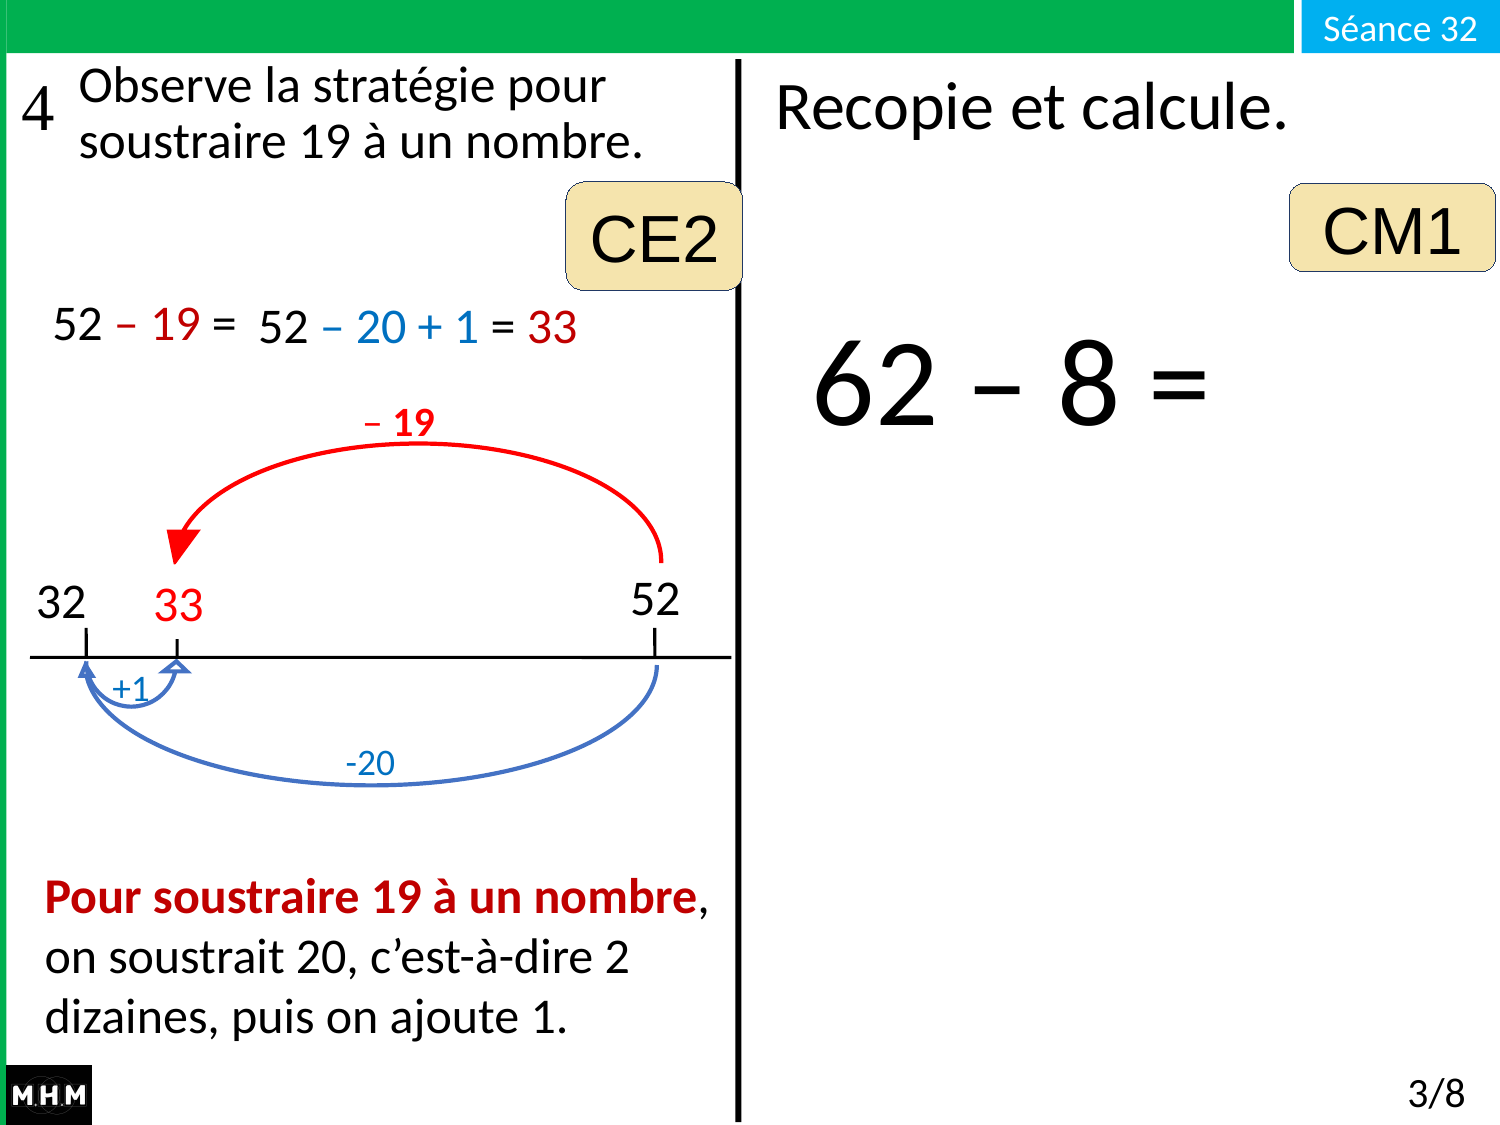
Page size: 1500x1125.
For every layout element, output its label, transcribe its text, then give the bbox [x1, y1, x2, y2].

text_box 33 [138, 564, 245, 639]
text_box 52 – 20 + 1 = 33 [243, 281, 596, 357]
text_box +1 [97, 665, 173, 717]
text_box Pour soustraire 19 à un nombre, on soustrait 20, c’est-à-dire 2 dizaines, puis on ajoute 1. [29, 856, 735, 1051]
picture [6, 1065, 92, 1125]
text_box – 19 [347, 387, 470, 453]
text_box -20 [255, 730, 470, 791]
text_box CM1 [1289, 183, 1496, 272]
text_box [77, 665, 97, 703]
text_box 52 [615, 558, 711, 634]
text_box [470, 444, 664, 564]
text_box [470, 665, 659, 781]
text_box 62 – 8 = [797, 292, 1377, 458]
text_box [173, 665, 193, 684]
list 3/8 [1373, 1064, 1500, 1125]
text_box 52 – 19 = [37, 283, 280, 358]
text_box [166, 446, 347, 562]
text_box Observe la stratégie pour soustraire 19 à un nombre. [63, 49, 782, 178]
text_box CE2 [565, 181, 743, 291]
text_box [110, 717, 255, 778]
text_box Recopie et calcule. [760, 62, 1360, 152]
text_box ? [134, 562, 220, 638]
text_box 32 [21, 560, 131, 636]
text_box [84, 665, 97, 694]
